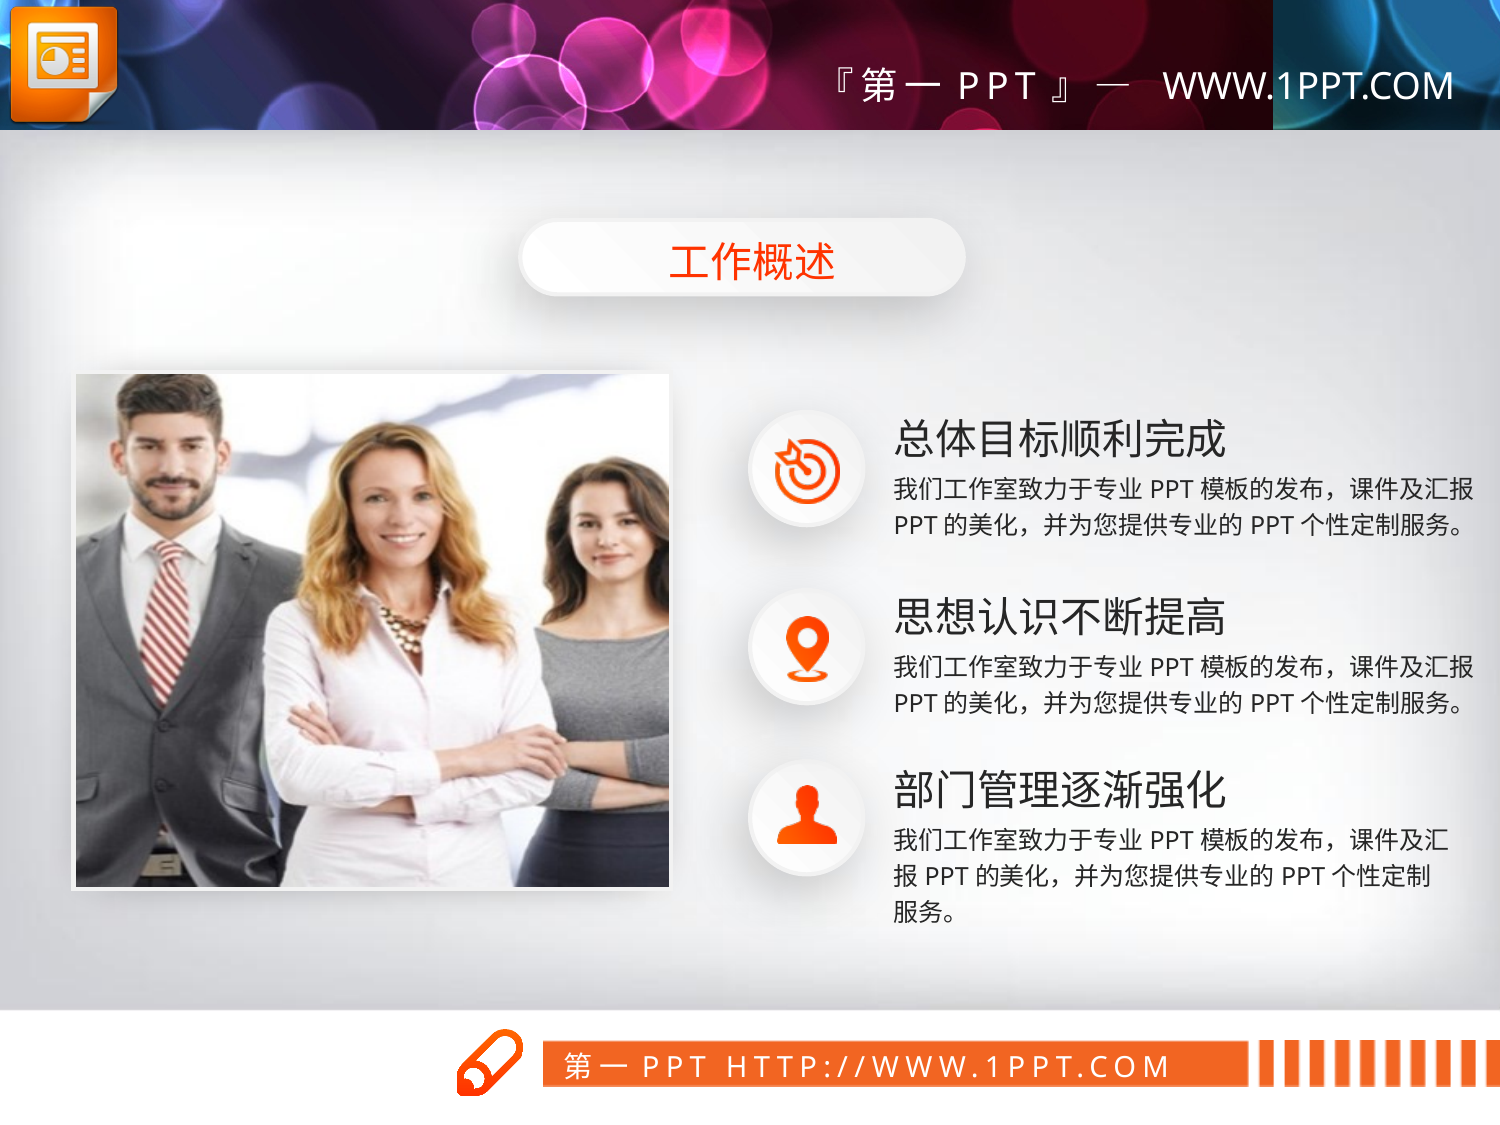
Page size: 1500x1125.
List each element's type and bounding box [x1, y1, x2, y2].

text_box [878, 756, 1471, 933]
text_box [878, 405, 1500, 582]
text_box [749, 411, 864, 526]
text_box [519, 219, 964, 295]
picture [543, 1040, 1500, 1087]
text_box [749, 589, 864, 704]
picture [0, 0, 1500, 1012]
text_box [749, 760, 864, 875]
text_box [878, 582, 1500, 760]
